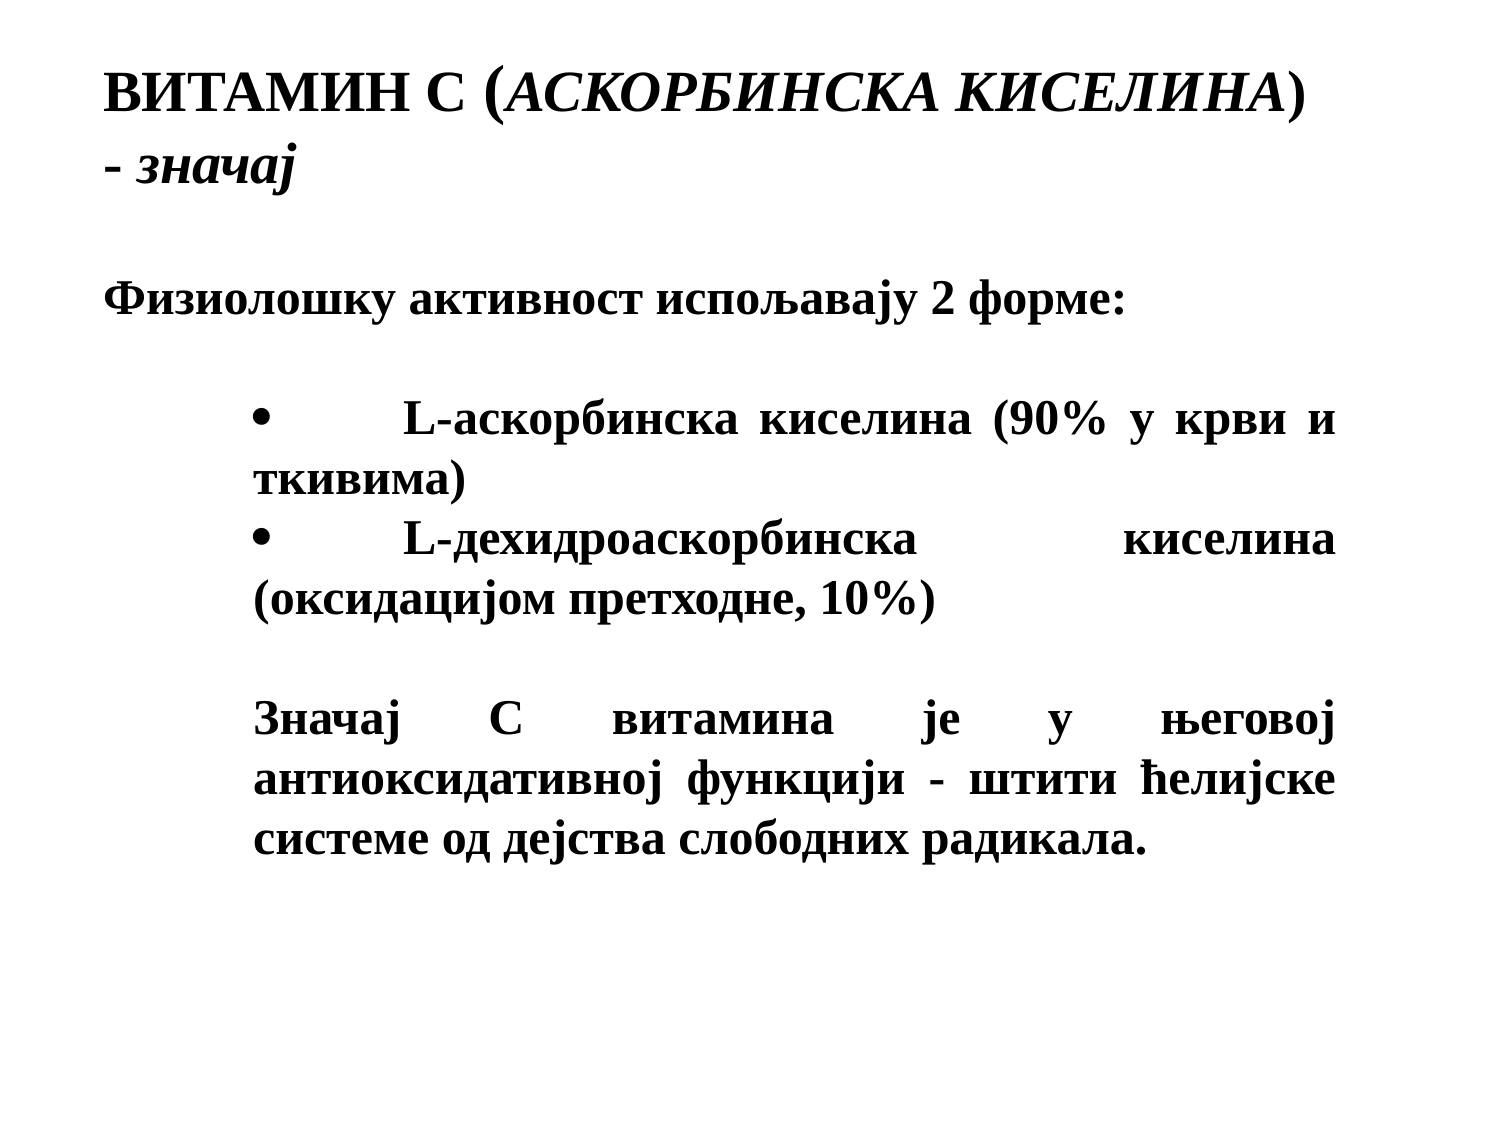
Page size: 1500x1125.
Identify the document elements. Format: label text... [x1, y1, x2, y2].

text_box ВИТАМИН C (АСКОРБИНСКА КИСЕЛИНА) - значај Физиолошку активност испољавају 2 форме: · L-аскорбинска киселина (90% у крви и ткивима) · L-дехидроаскорбинска киселина (оксидацијом претходне, 10%) Значај C витамина је у његовој антиоксидативној функцији - штити ћелијске системе од дејства слободних радикала. [88, 37, 1351, 873]
